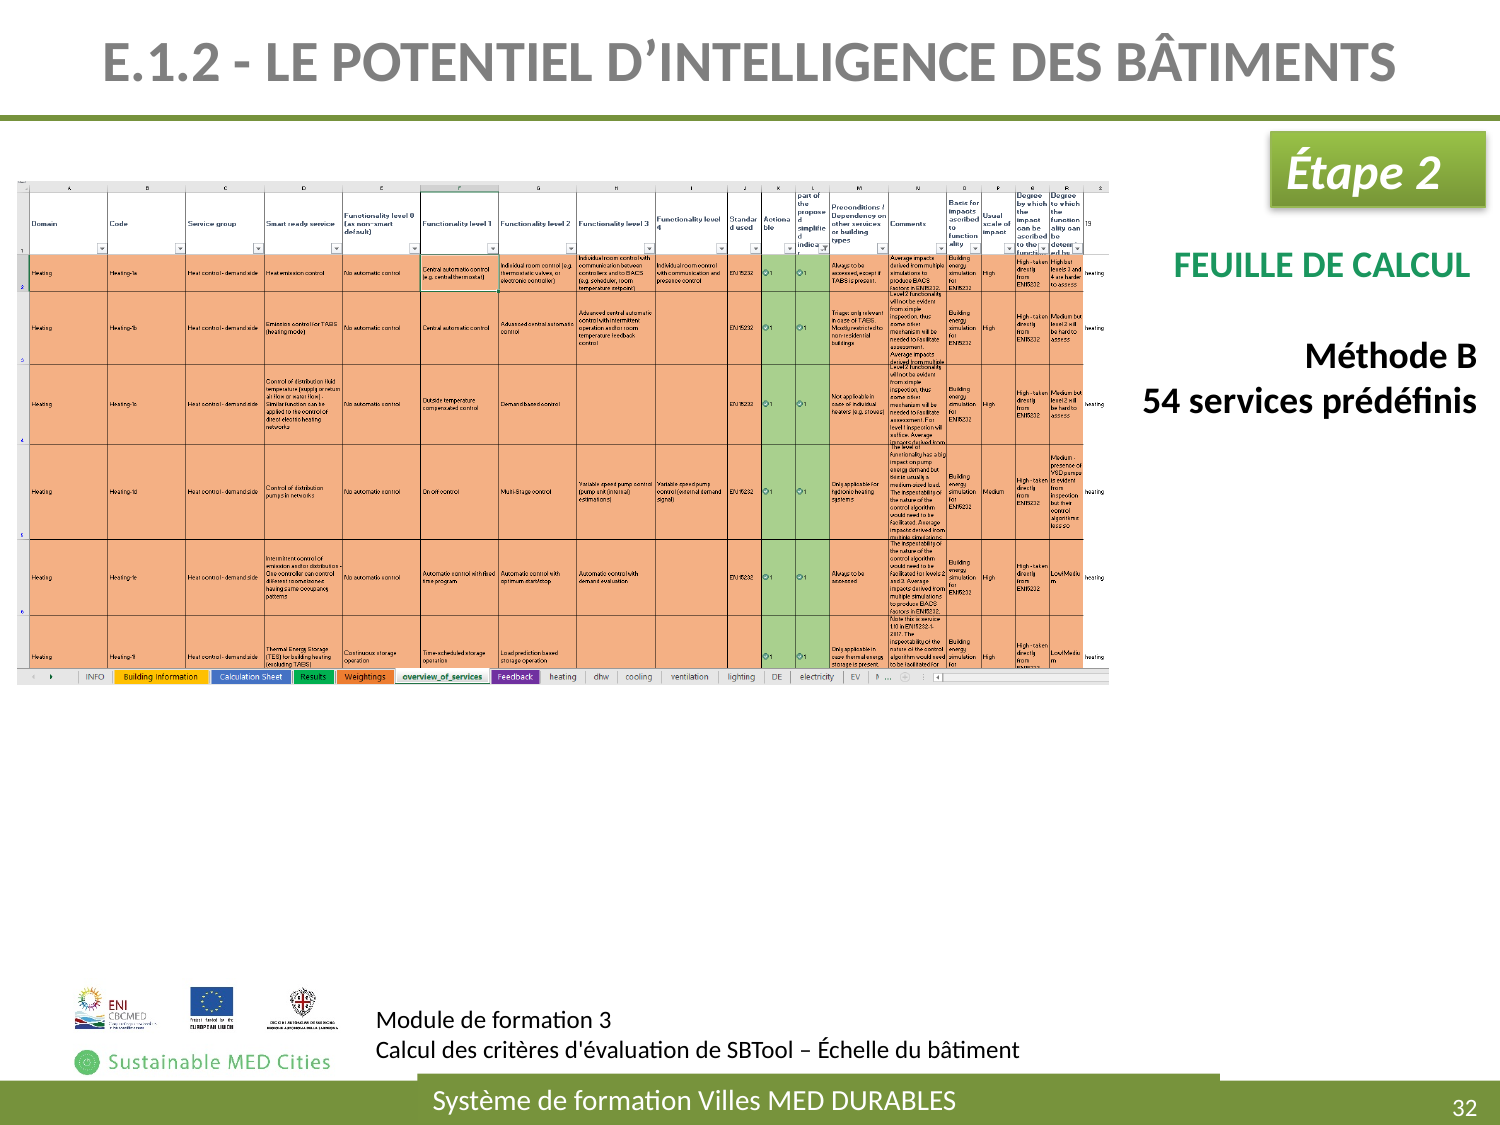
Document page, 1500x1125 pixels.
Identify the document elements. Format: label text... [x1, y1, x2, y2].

text_box Module de formation 3 Calcul des critères d'évaluation de SBTool – Échelle du bâtiment [360, 996, 1301, 1072]
picture [17, 180, 1109, 686]
picture [62, 978, 356, 1080]
text_box FEUILLE DE CALCUL [1113, 232, 1486, 293]
text_box Méthode B 54 services prédéfinis [1113, 323, 1493, 429]
title E.1.2 - LE POTENTIEL D’INTELLIGENCE DES BÂTIMENTS [0, 0, 1500, 117]
text_box Système de formation Villes MED DURABLES [417, 1073, 1220, 1124]
text_box Étape 2 [1271, 131, 1486, 207]
slide_number 32 [1142, 1076, 1493, 1125]
